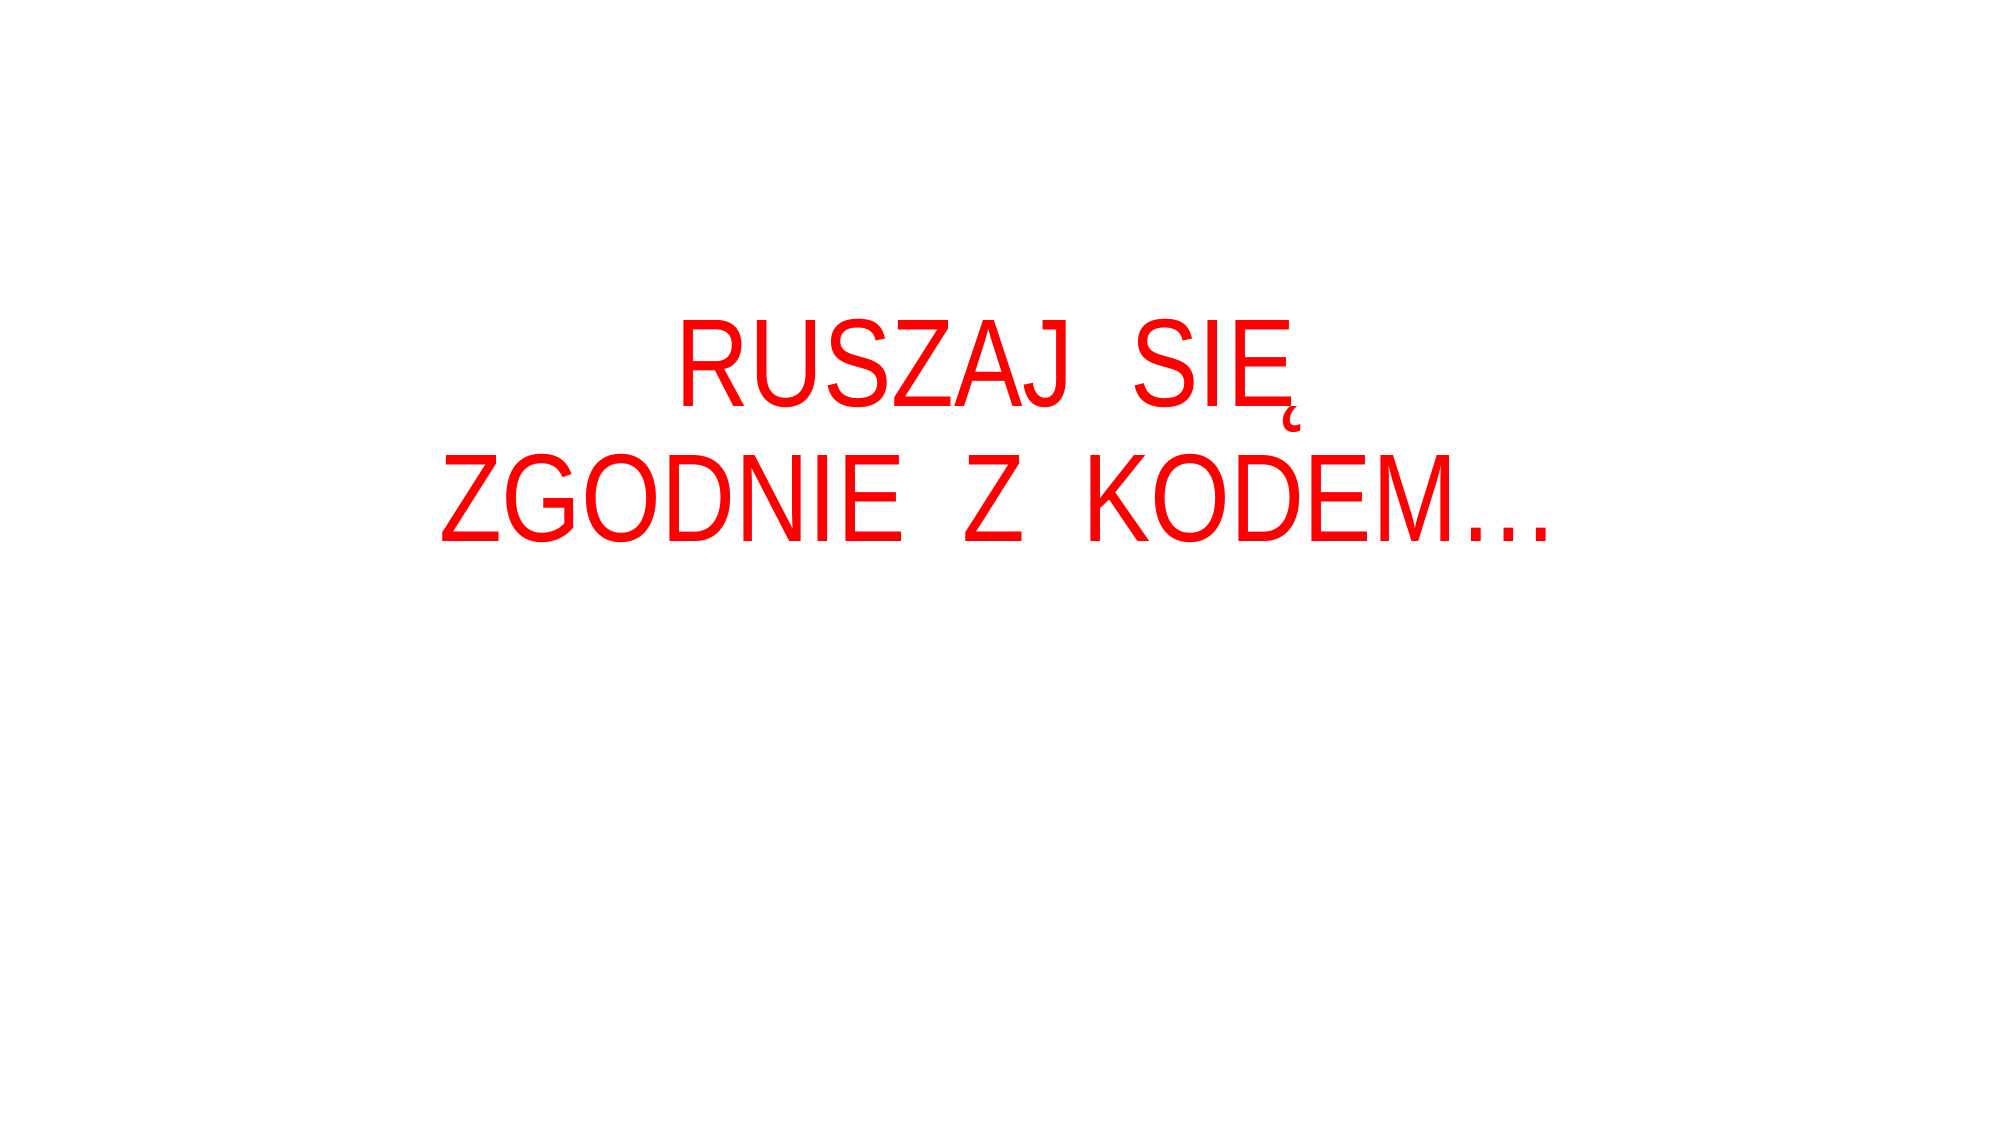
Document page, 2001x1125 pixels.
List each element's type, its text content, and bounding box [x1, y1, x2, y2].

title RUSZAJ SIĘ ZGODNIE Z KODEM… [249, 184, 1750, 576]
